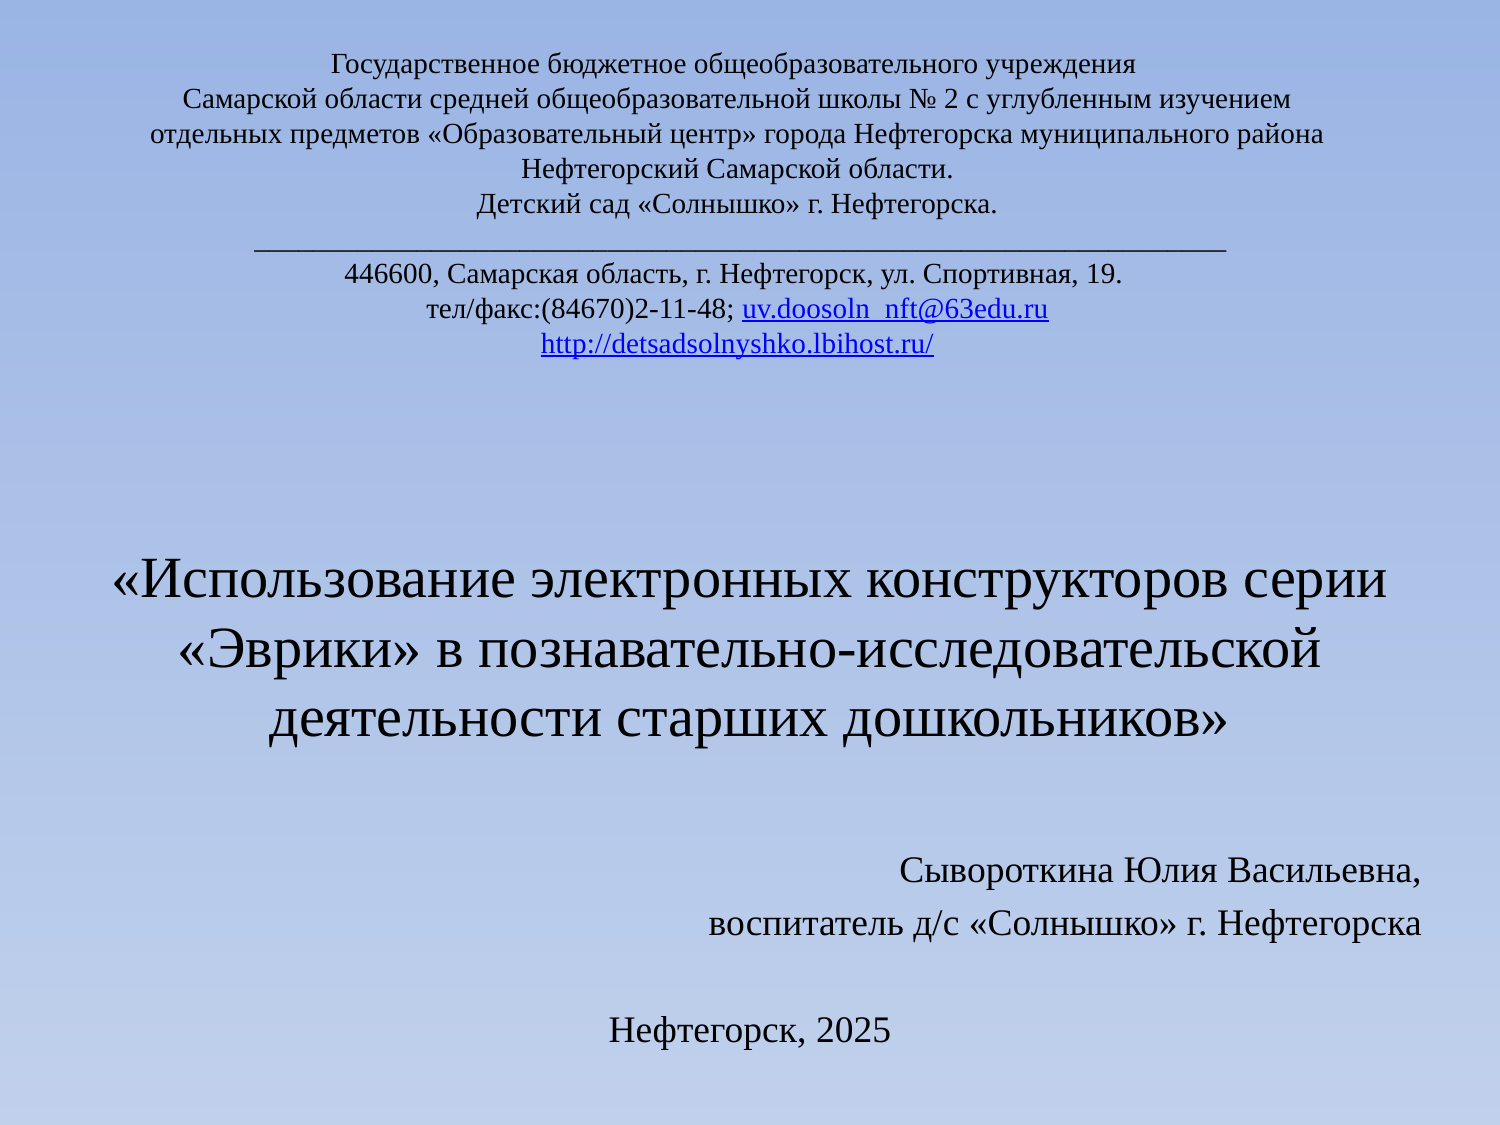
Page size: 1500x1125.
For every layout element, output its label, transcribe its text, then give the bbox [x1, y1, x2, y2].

title «Использование электронных конструкторов серии «Эврики» в познавательно-исследовательской деятельности старших дошкольников» [0, 425, 1500, 863]
text_box Государственное бюджетное общеобразовательного учреждения Самарской области средней общеобразовательной школы № 2 с углубленным изучением отдельных предметов «Образовательный центр» города Нефтегорска муниципального района Нефтегорский Самарской области. Детский сад «Солнышко» г. Нефтегорска. __________________________________________________________________ 446600, Самарская область, г. Нефтегорск, ул. Спортивная, 19. тел/факс:(84670)2-11-48; uv.doosoln_nft@63edu.ru http://detsadsolnyshko.lbihost.ru/ [125, 37, 1350, 367]
subtitle Сывороткина Юлия Васильевна, воспитатель д/с «Солнышко» г. Нефтегорска Нефтегорск, 2025 [62, 837, 1438, 1075]
